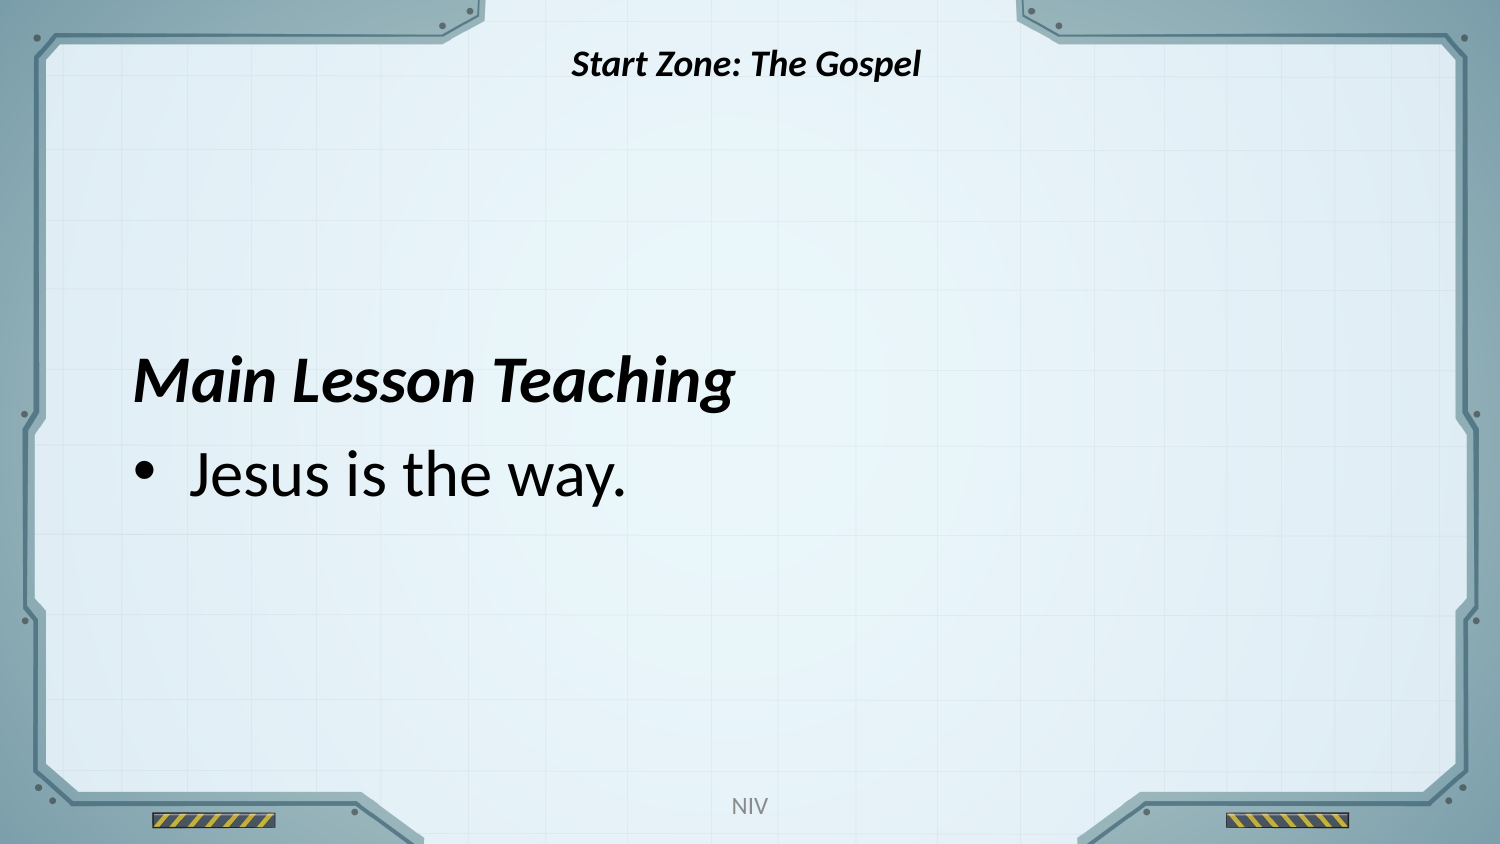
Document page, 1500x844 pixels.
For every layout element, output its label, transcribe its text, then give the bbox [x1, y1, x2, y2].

picture [0, 0, 1500, 844]
list Main Lesson Teaching Jesus is the way. [117, 142, 1400, 704]
text_box Start Zone: The Gospel [502, 31, 992, 91]
footer NIV [512, 782, 988, 828]
